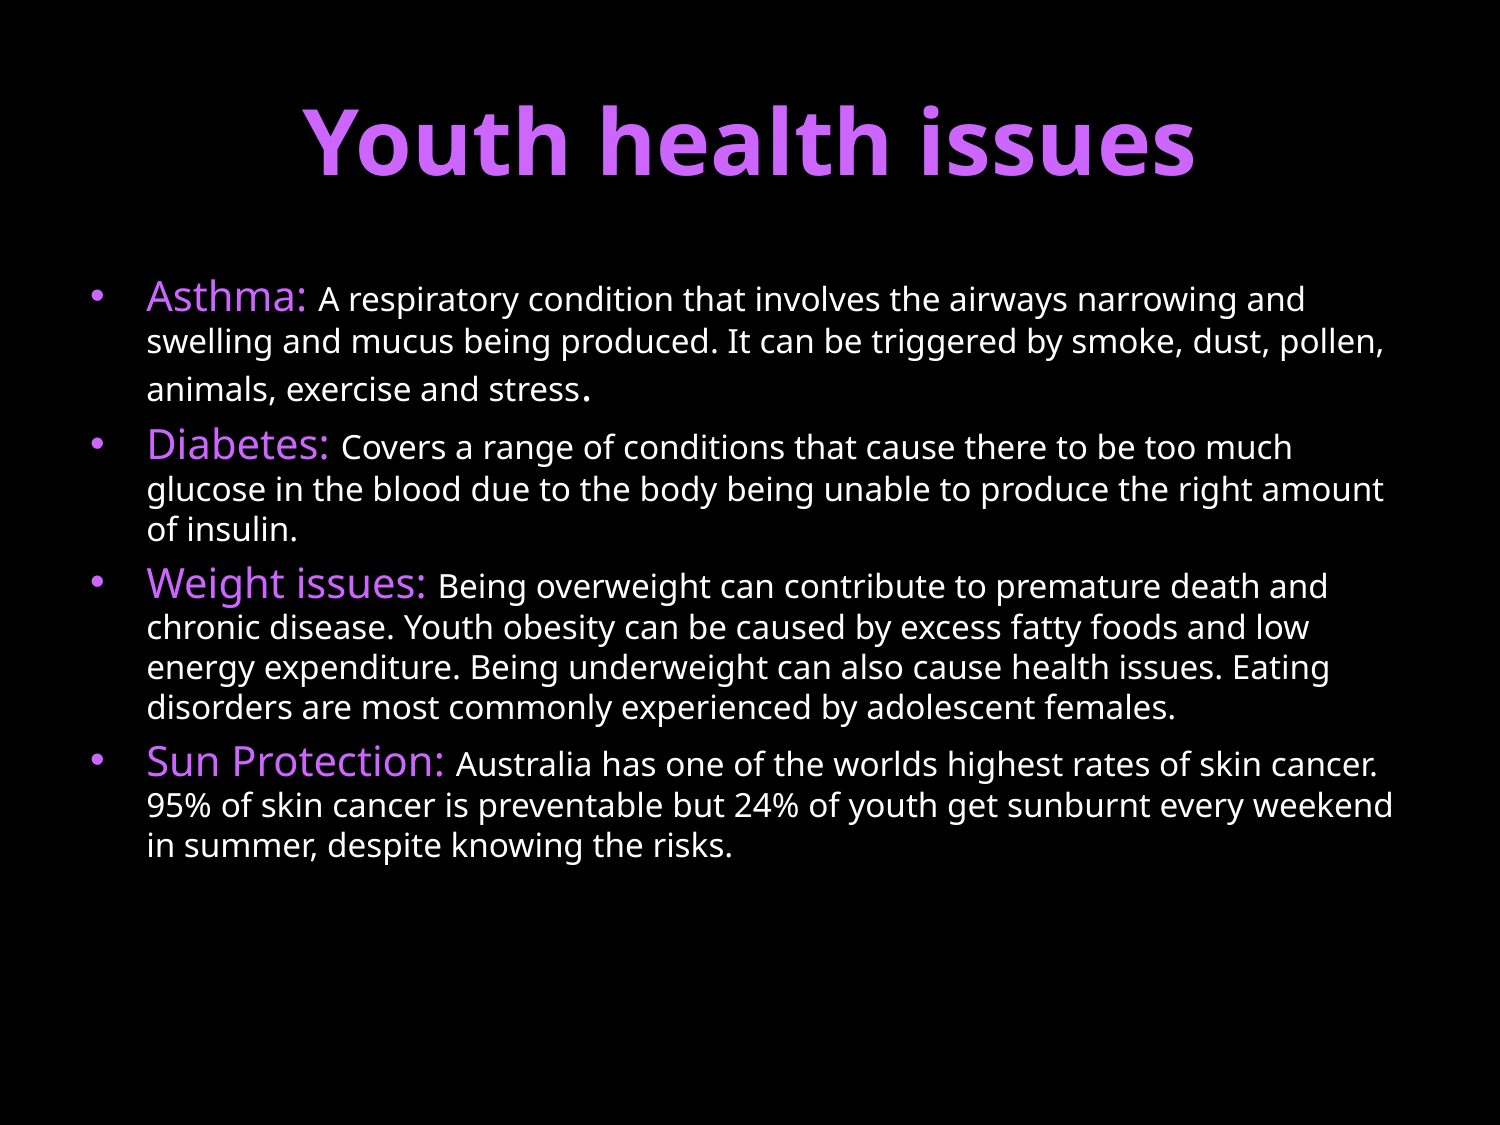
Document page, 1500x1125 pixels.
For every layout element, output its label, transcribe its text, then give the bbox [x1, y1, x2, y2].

list Asthma: A respiratory condition that involves the airways narrowing and swelling and mucus being produced. It can be triggered by smoke, dust, pollen, animals, exercise and stress. Diabetes: Covers a range of conditions that cause there to be too much glucose in the blood due to the body being unable to produce the right amount of insulin. Weight issues: Being overweight can contribute to premature death and chronic disease. Youth obesity can be caused by excess fatty foods and low energy expenditure. Being underweight can also cause health issues. Eating disorders are most commonly experienced by adolescent females. Sun Protection: Australia has one of the worlds highest rates of skin cancer. 95% of skin cancer is preventable but 24% of youth get sunburnt every weekend in summer, despite knowing the risks. [75, 262, 1425, 941]
title Youth health issues [75, 45, 1425, 233]
